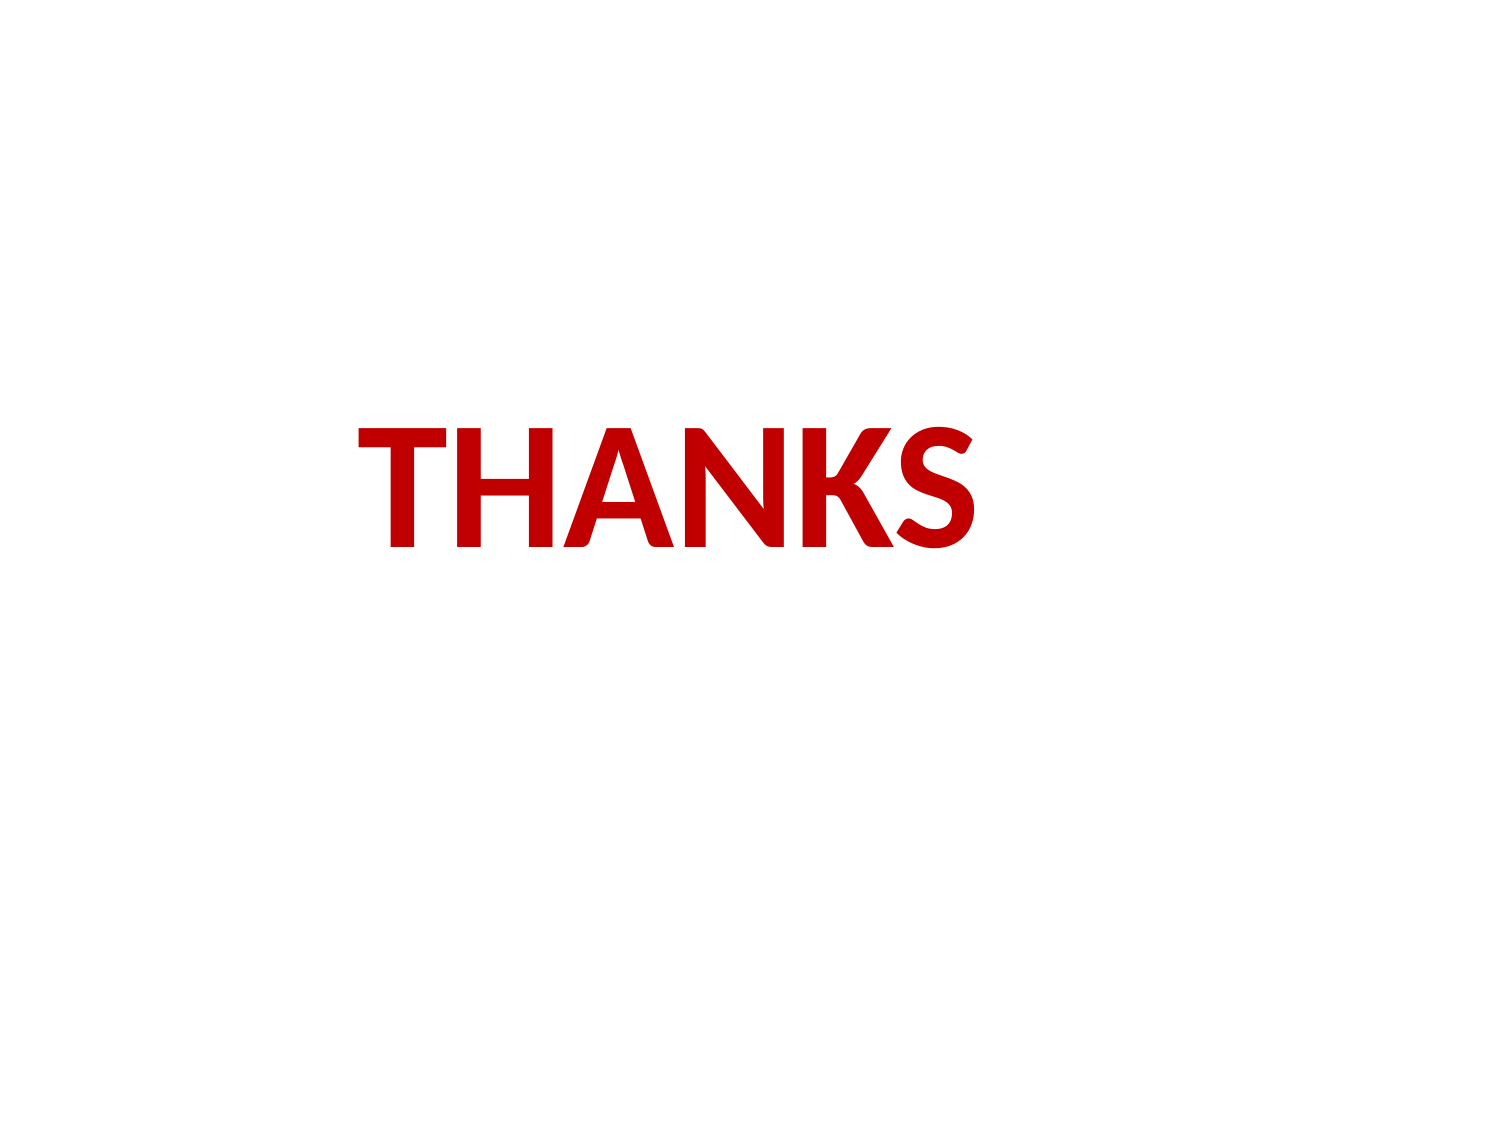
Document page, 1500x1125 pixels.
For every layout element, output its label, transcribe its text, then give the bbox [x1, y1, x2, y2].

list THANKS [75, 356, 1263, 625]
